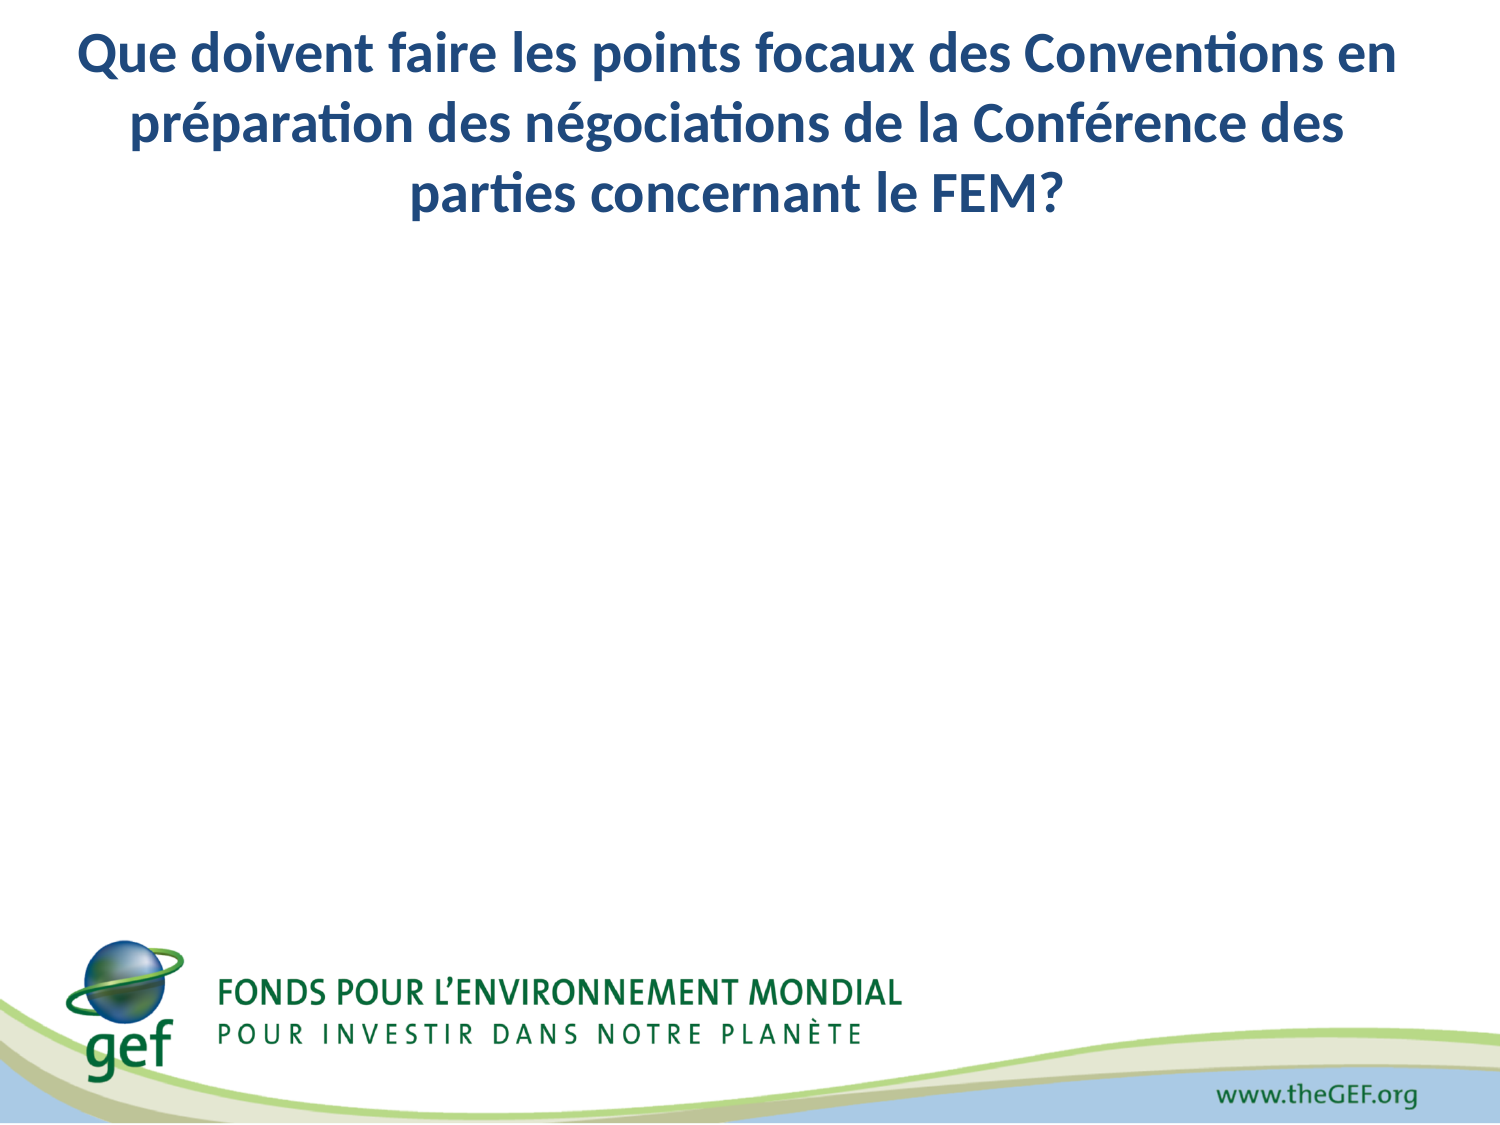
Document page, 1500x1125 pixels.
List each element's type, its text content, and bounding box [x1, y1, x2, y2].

title Que doivent faire les points focaux des Conventions en préparation des négociations de la Conférence des parties concernant le FEM? [49, 24, 1426, 213]
picture [0, 912, 1500, 1125]
